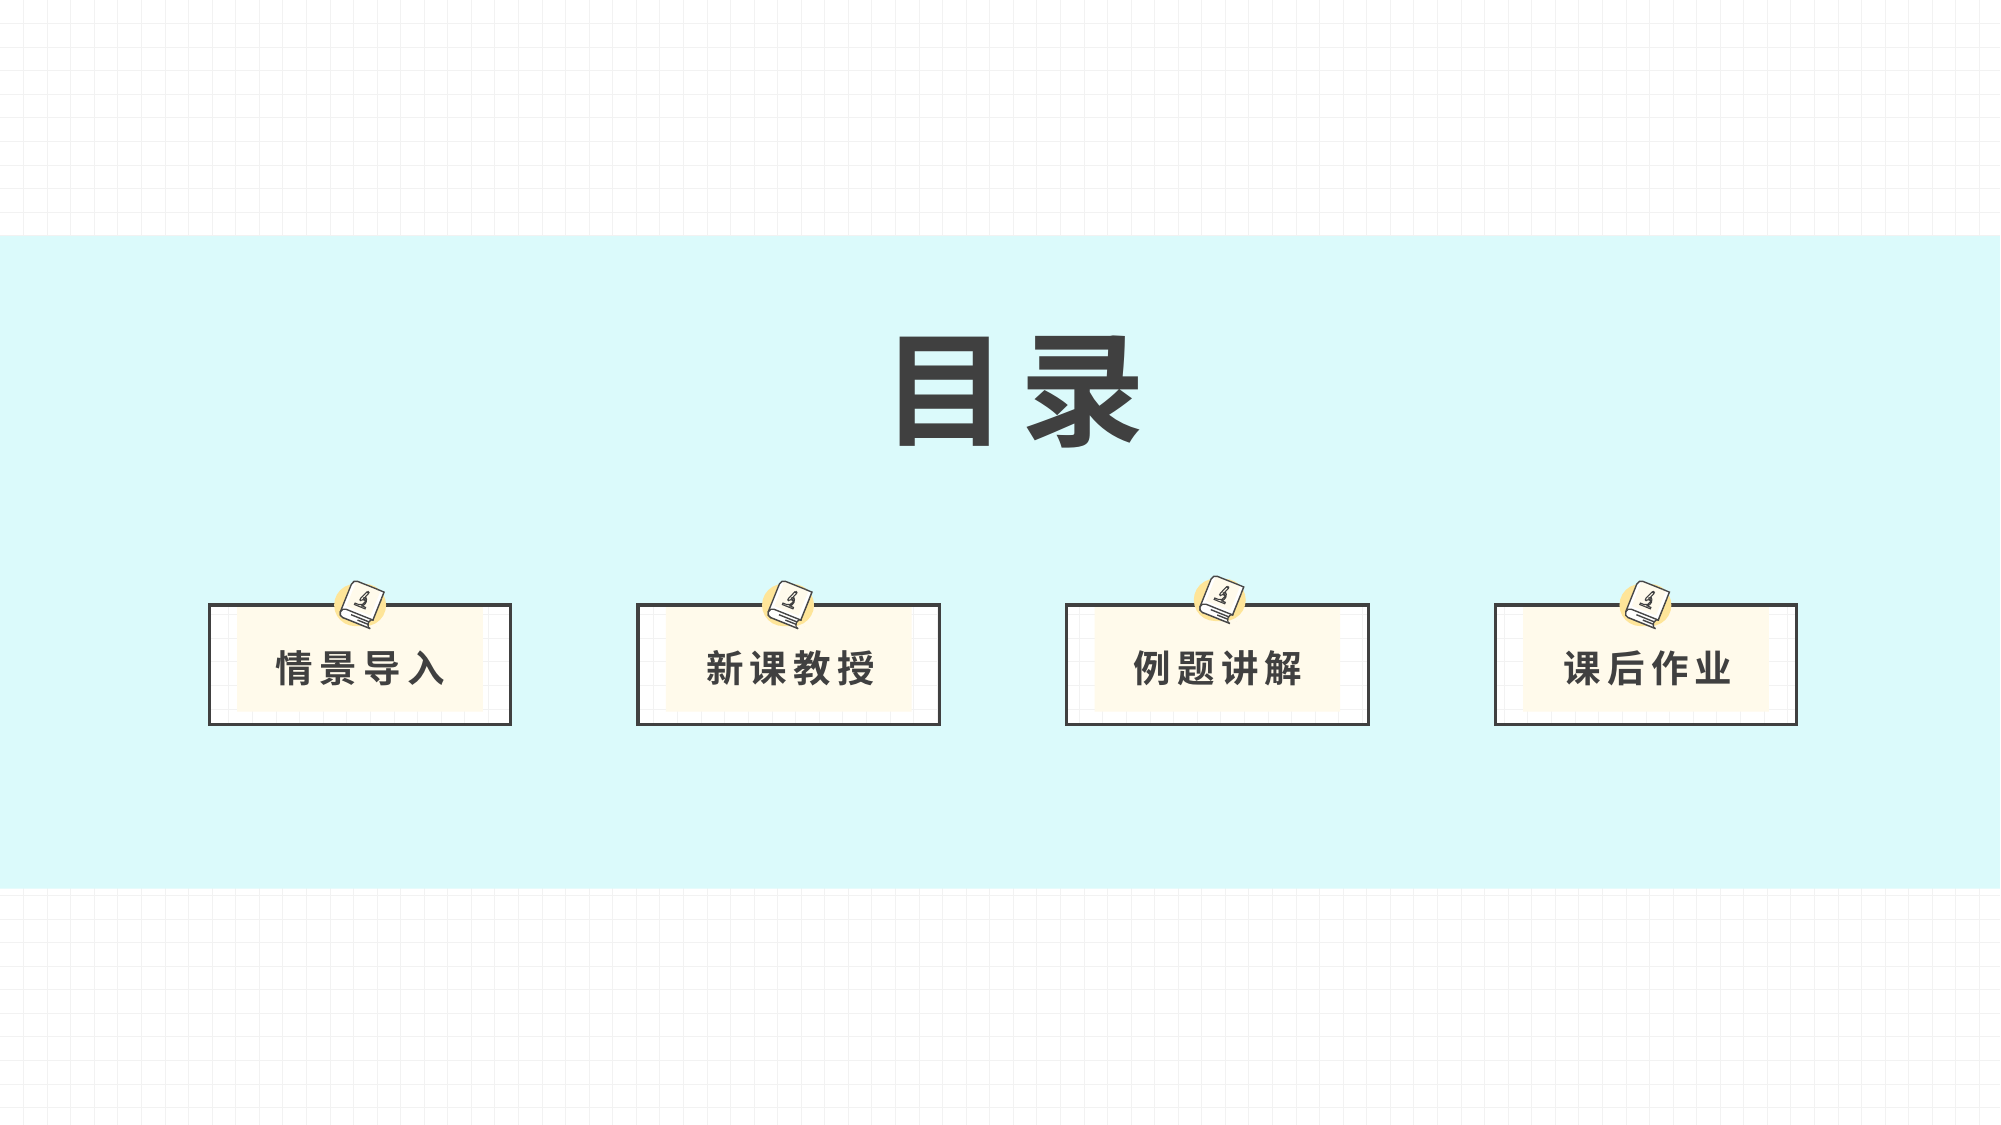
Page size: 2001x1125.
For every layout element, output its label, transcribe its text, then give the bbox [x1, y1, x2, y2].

list 例题讲解 [1114, 642, 1322, 699]
list 情景导入 [256, 642, 464, 699]
list 课后作业 [1544, 642, 1752, 699]
list 新课教授 [687, 642, 895, 699]
